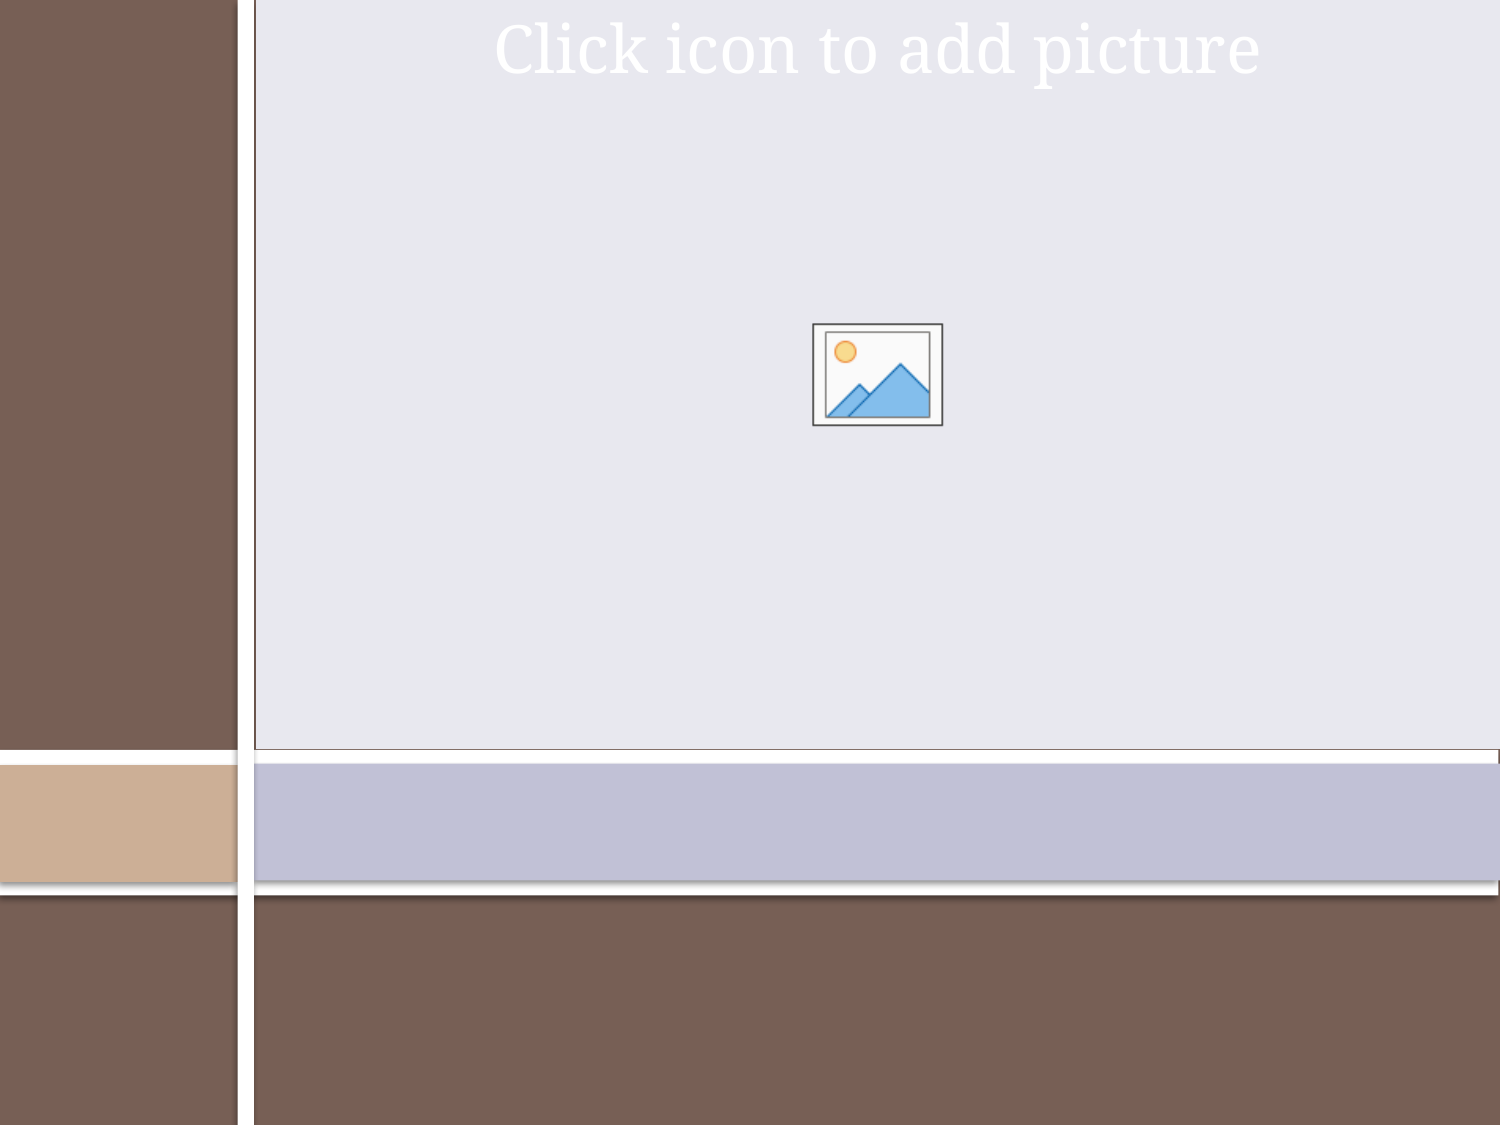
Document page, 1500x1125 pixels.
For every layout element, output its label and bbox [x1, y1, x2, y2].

picture [255, 0, 1500, 750]
